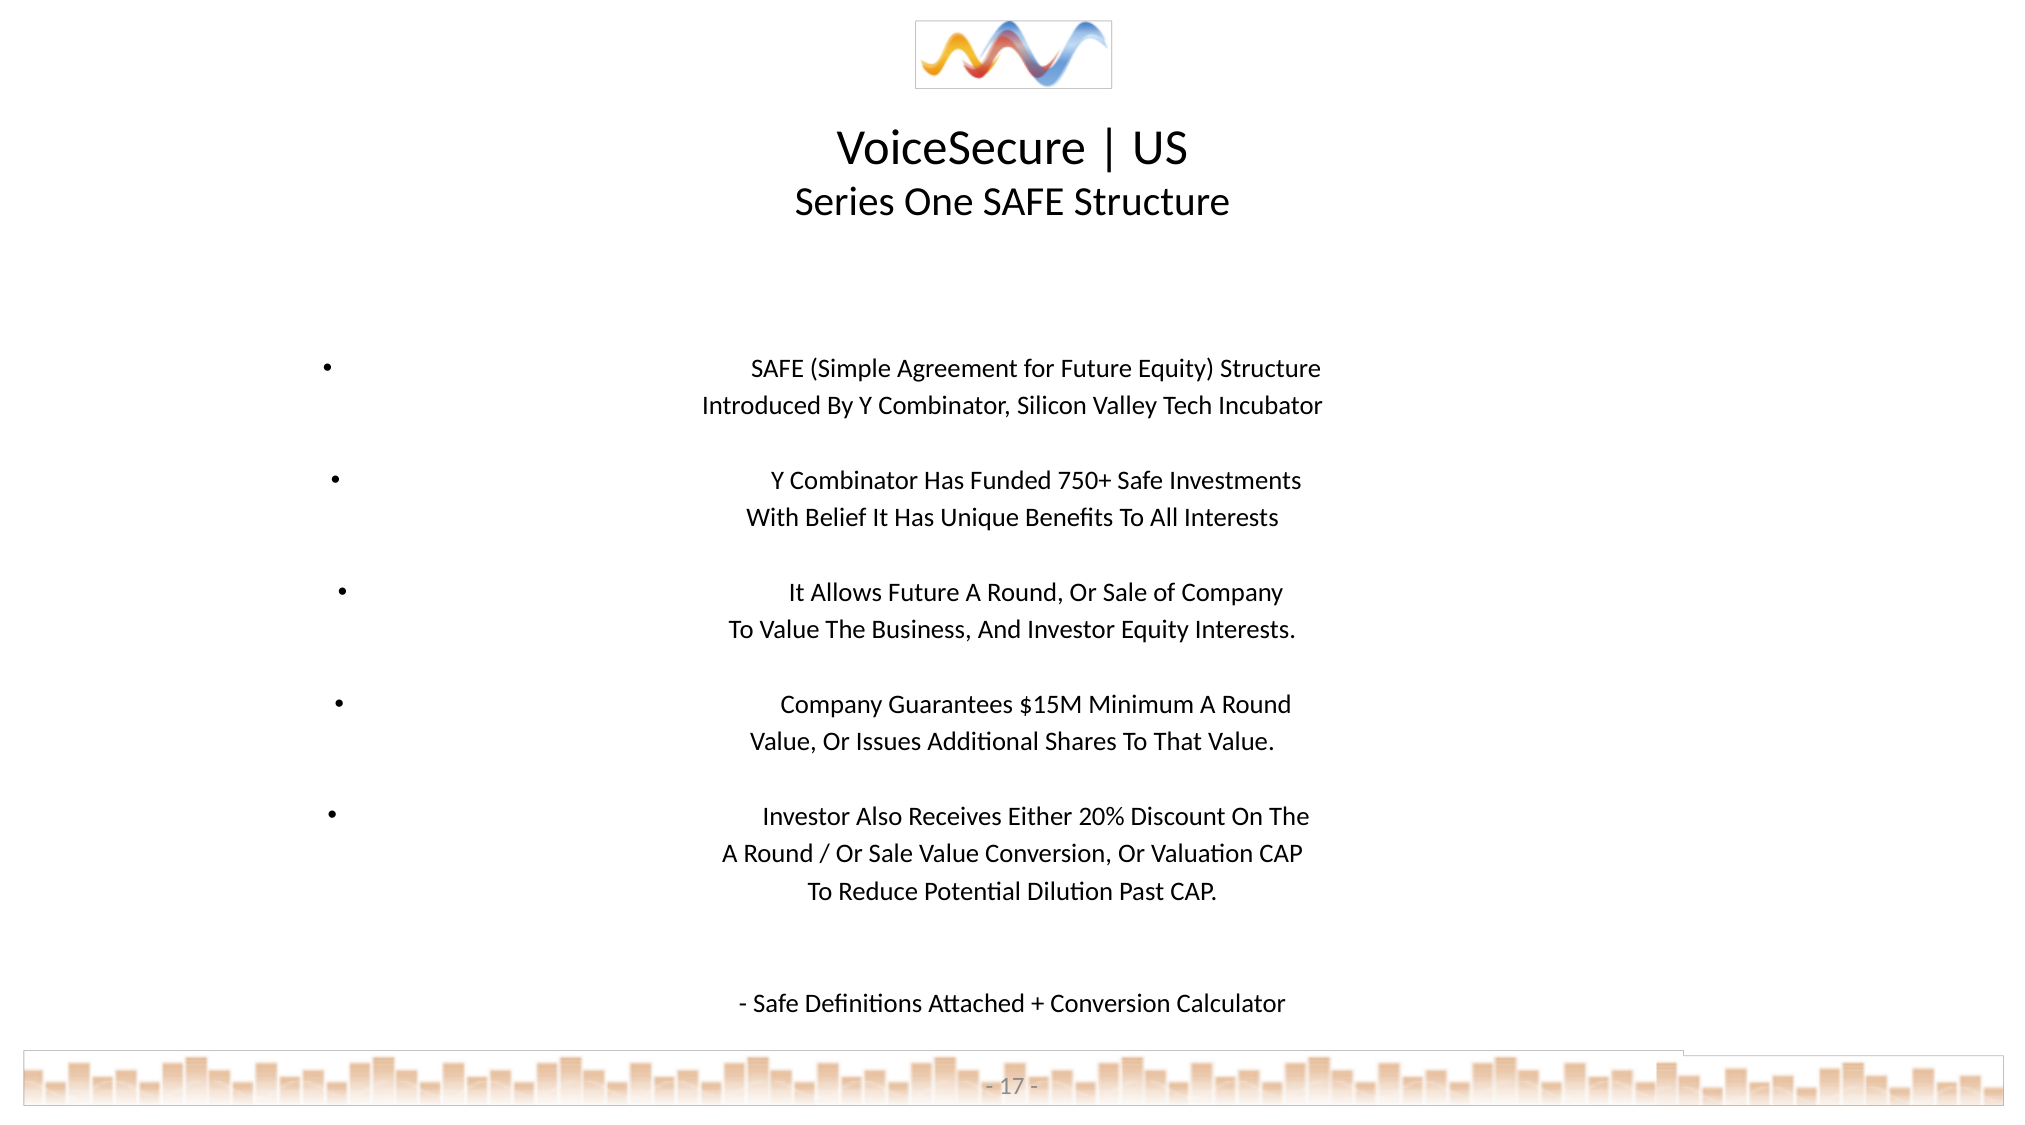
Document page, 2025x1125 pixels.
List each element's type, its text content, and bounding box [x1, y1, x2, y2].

slide_number - 17 - [940, 1054, 1083, 1115]
text_box SAFE (Simple Agreement for Future Equity) Structure Introduced By Y Combinator, Silicon Valley Tech Incubator Y Combinator Has Funded 750+ Safe Investments With Belief It Has Unique Benefits To All Interests It Allows Future A Round, Or Sale of Company To Value The Business, And Investor Equity Interests. Company Guarantees $15M Minimum A Round Value, Or Issues Additional Shares To That Value. Investor Also Receives Either 20% Discount On The A Round / Or Sale Value Conversion, Or Valuation CAP To Reduce Potential Dilution Past CAP. - Safe Definitions Attached + Conversion Calculator [101, 231, 1924, 1030]
title VoiceSecure | US Series One SAFE Structure [101, 45, 1924, 231]
